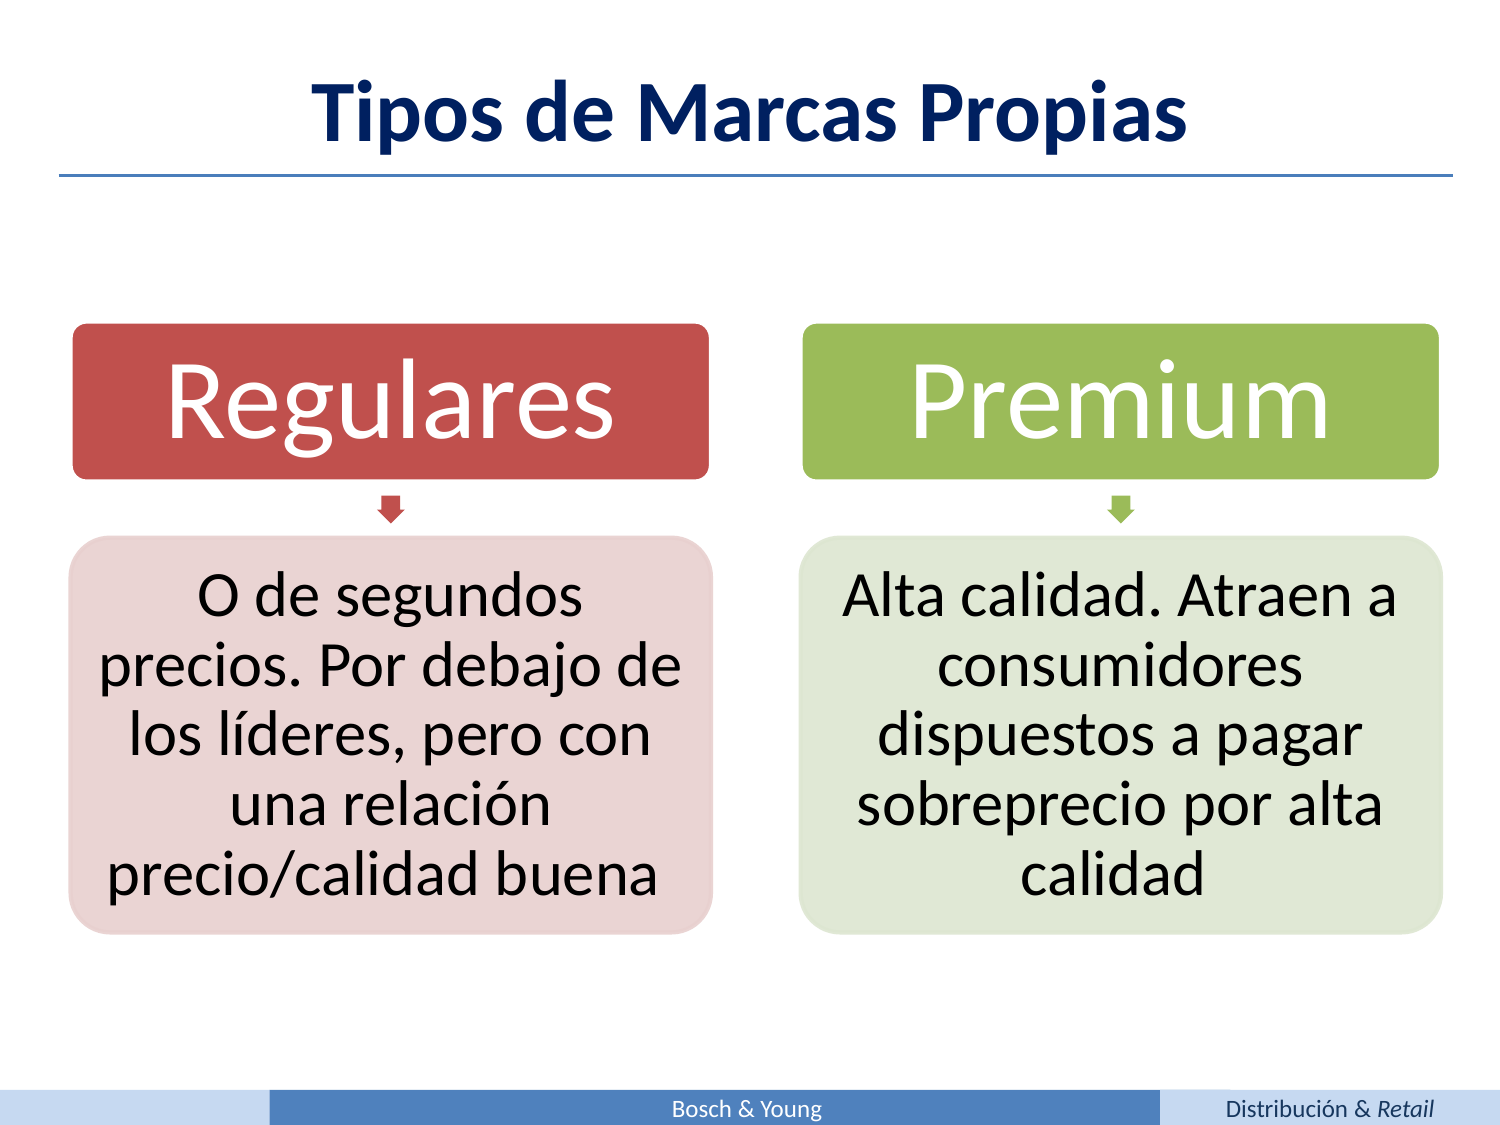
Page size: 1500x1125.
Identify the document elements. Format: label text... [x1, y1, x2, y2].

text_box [70, 222, 1442, 1032]
text_box Bosch & Young [272, 1088, 1158, 1125]
text_box Distribución & Retail [1158, 1088, 1500, 1125]
text_box Tipos de Marcas Propias [35, 46, 1465, 167]
text_box [0, 1088, 272, 1125]
